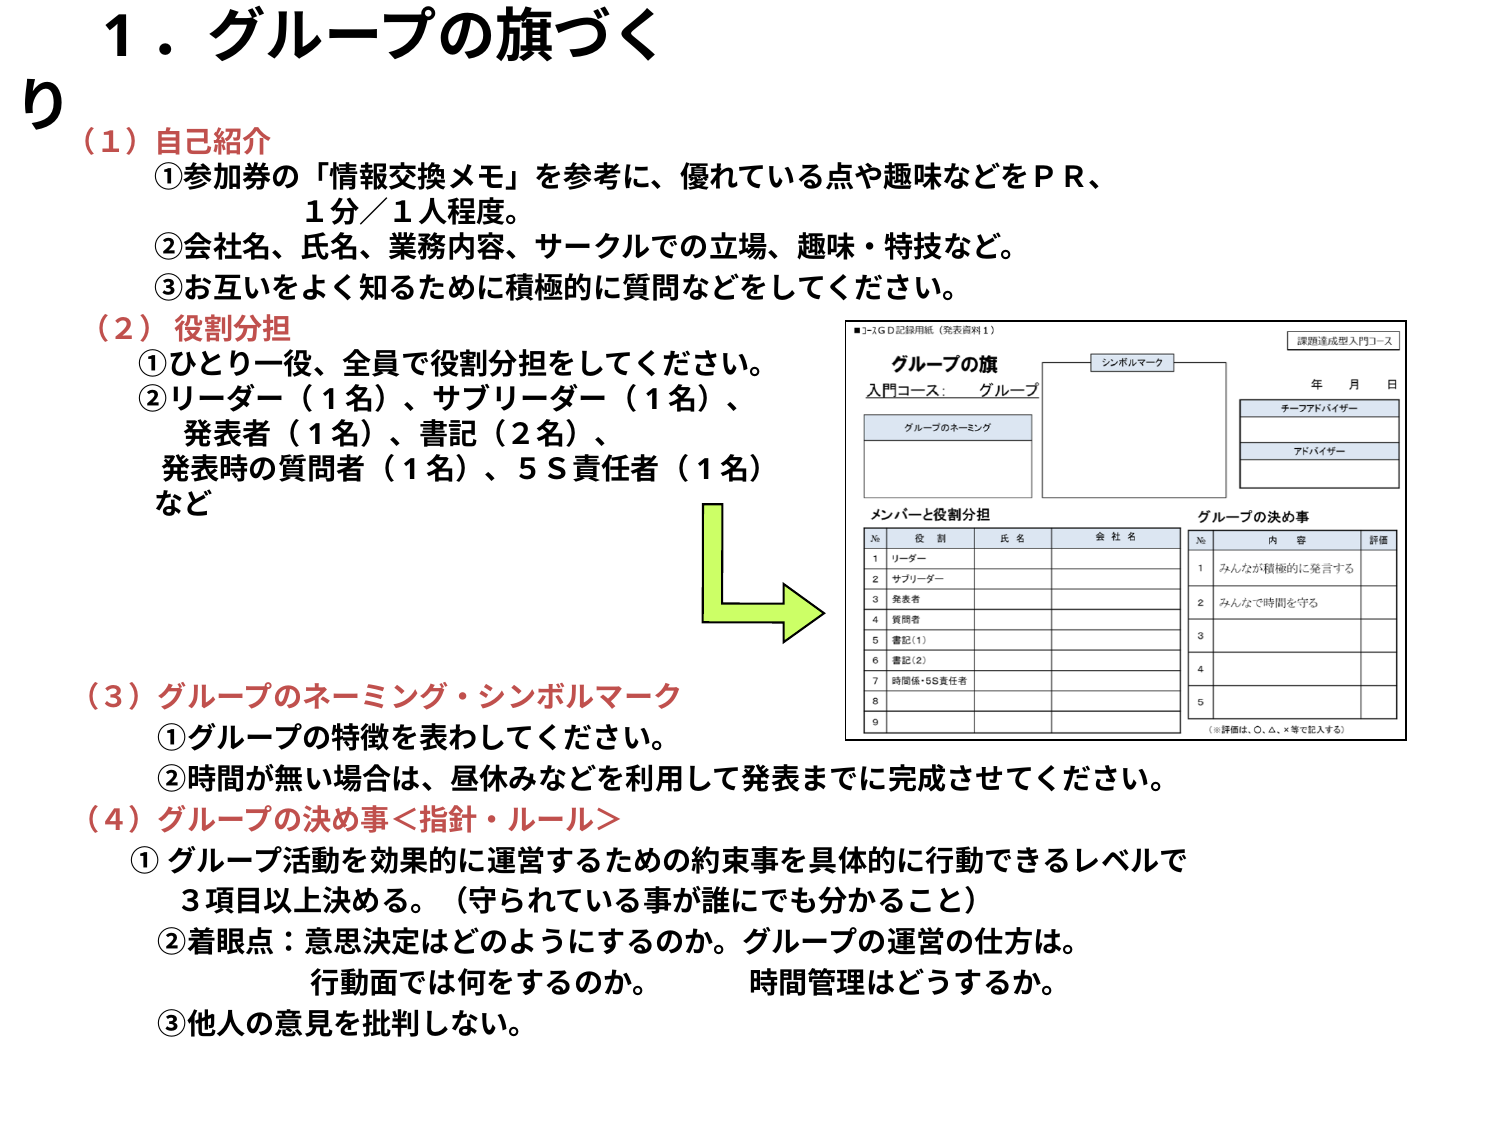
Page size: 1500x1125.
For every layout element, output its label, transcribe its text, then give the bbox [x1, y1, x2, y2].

text_box [702, 504, 825, 643]
text_box 1．グループの旗づくり [0, 26, 714, 111]
text_box （１）自己紹介 ①参加券の「情報交換メモ」を参考に、優れている点や趣味などをＰＲ、 １分／１人程度。 ②会社名、氏名、業務内容、サークルでの立場、趣味・特技など。 ③お互いをよく知るために積極的に質問などをしてください。 （２） 役割分担 ①ひとり一役、全員で役割分担をしてください。 ②リーダー（1名）、サブリーダー（1名）、 発表者（1名）、書記（２名）、 発表時の質問者（1名）、５Ｓ責任者（1名） など [0, 78, 1384, 566]
text_box （３）グループのネーミング・シンボルマーク ①グループの特徴を表わしてください。 ②時間が無い場合は、昼休みなどを利用して発表までに完成させてください。 （４）グループの決め事＜指針・ルール＞ ①グループ活動を効果的に運営するための約束事を具体的に行動できるレベルで ３項目以上決める。（守られている事が誰にでも分かること） ②着眼点：意思決定はどのようにするのか。グループの運営の仕方は。 行動面では何をするのか。 時間管理はどうするか。 ③他人の意見を批判しない。 [0, 640, 1361, 1078]
picture [845, 321, 1406, 740]
